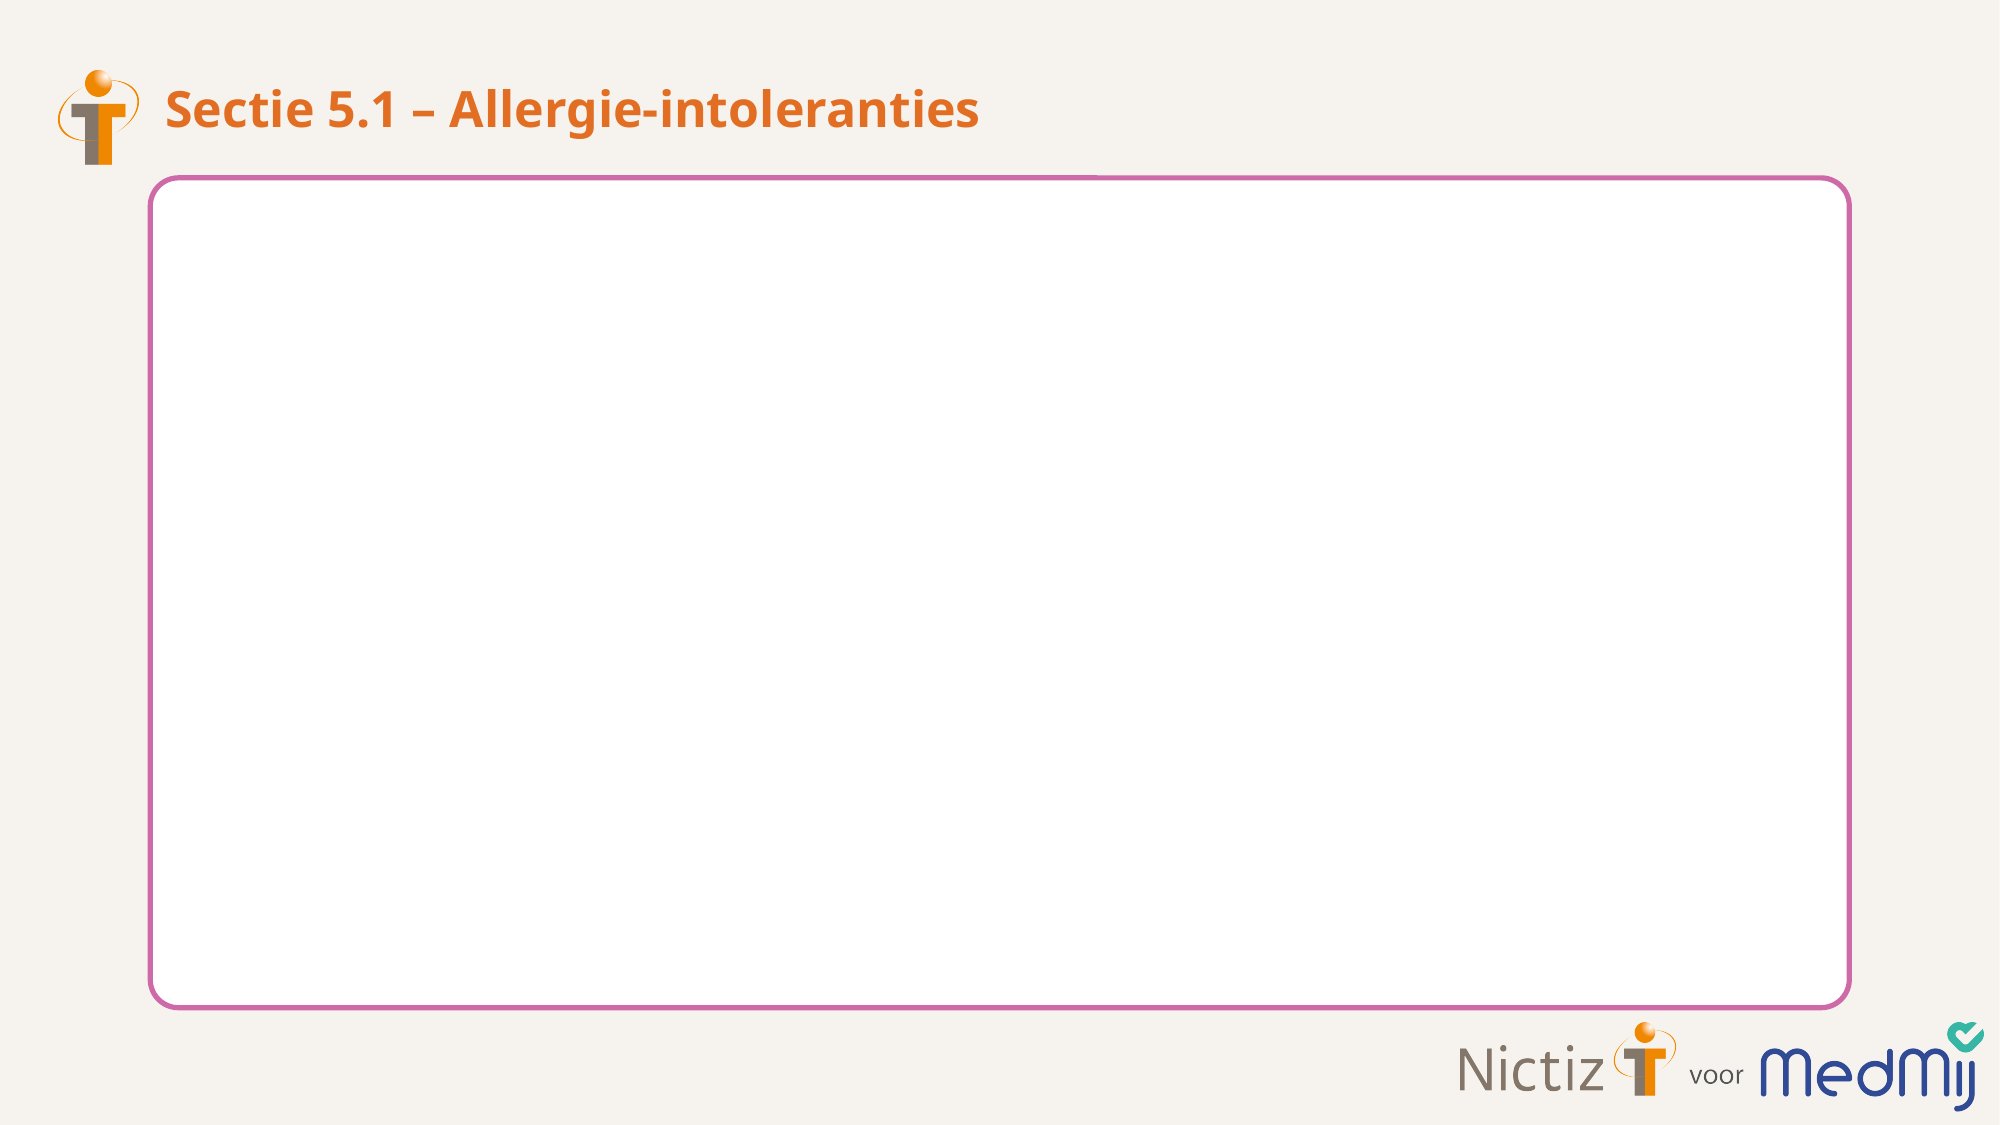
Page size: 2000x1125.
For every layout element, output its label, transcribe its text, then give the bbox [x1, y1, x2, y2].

picture [50, 66, 151, 187]
picture [1457, 1019, 1988, 1113]
title Sectie 5.1 – Allergie-intoleranties [150, 76, 1850, 165]
